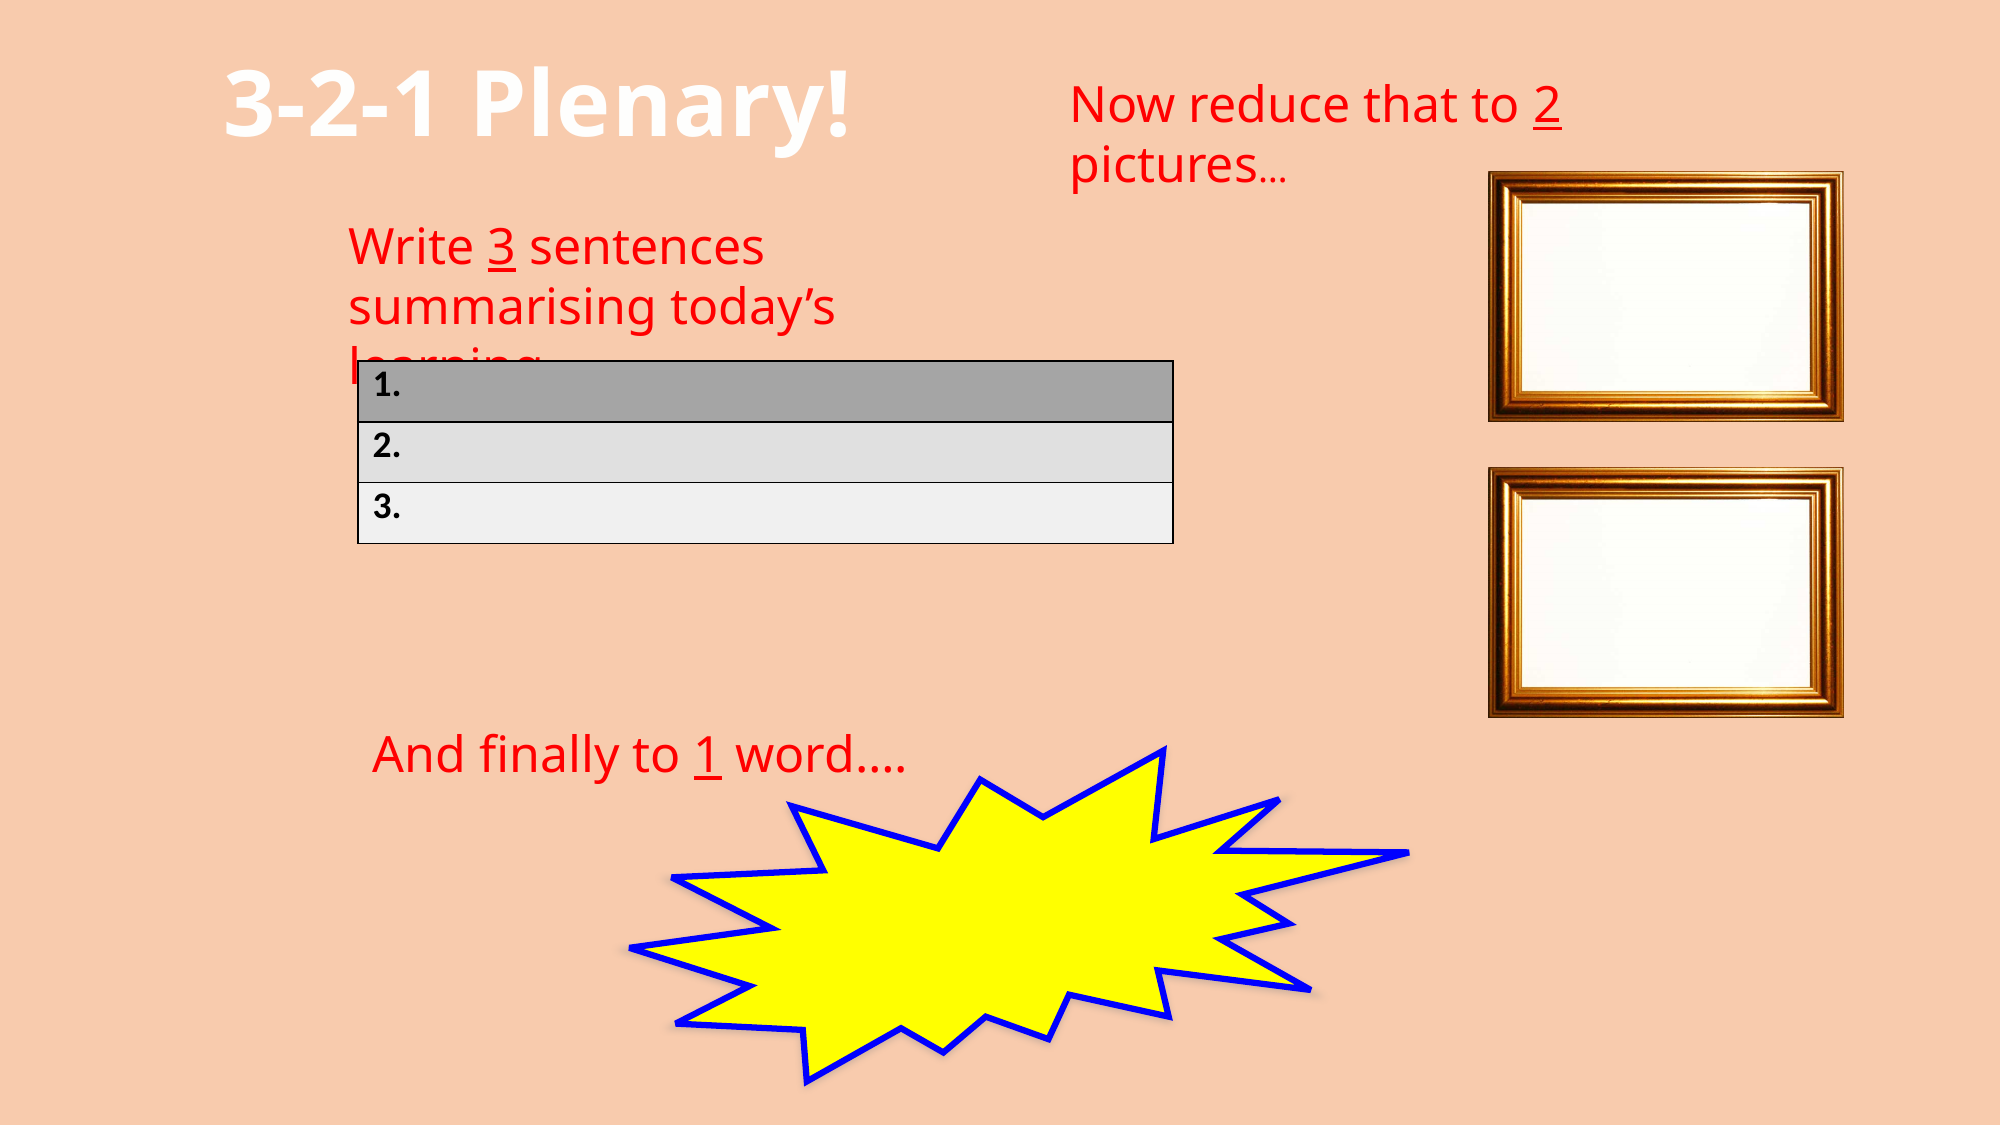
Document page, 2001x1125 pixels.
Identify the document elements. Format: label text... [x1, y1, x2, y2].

table_cell 2. [359, 423, 1172, 482]
picture [1488, 467, 1844, 718]
table_header 1. [359, 362, 1172, 421]
text_box Write 3 sentences summarising today’s learning… [333, 207, 1073, 402]
text_box Now reduce that to 2 pictures… [1054, 65, 1805, 201]
table_cell 3. [359, 483, 1172, 543]
text_box [629, 750, 1410, 1082]
picture [1488, 171, 1844, 422]
text_box And finally to 1 word…. [357, 715, 996, 790]
text_box 3-2-1 Plenary! [131, 37, 945, 163]
